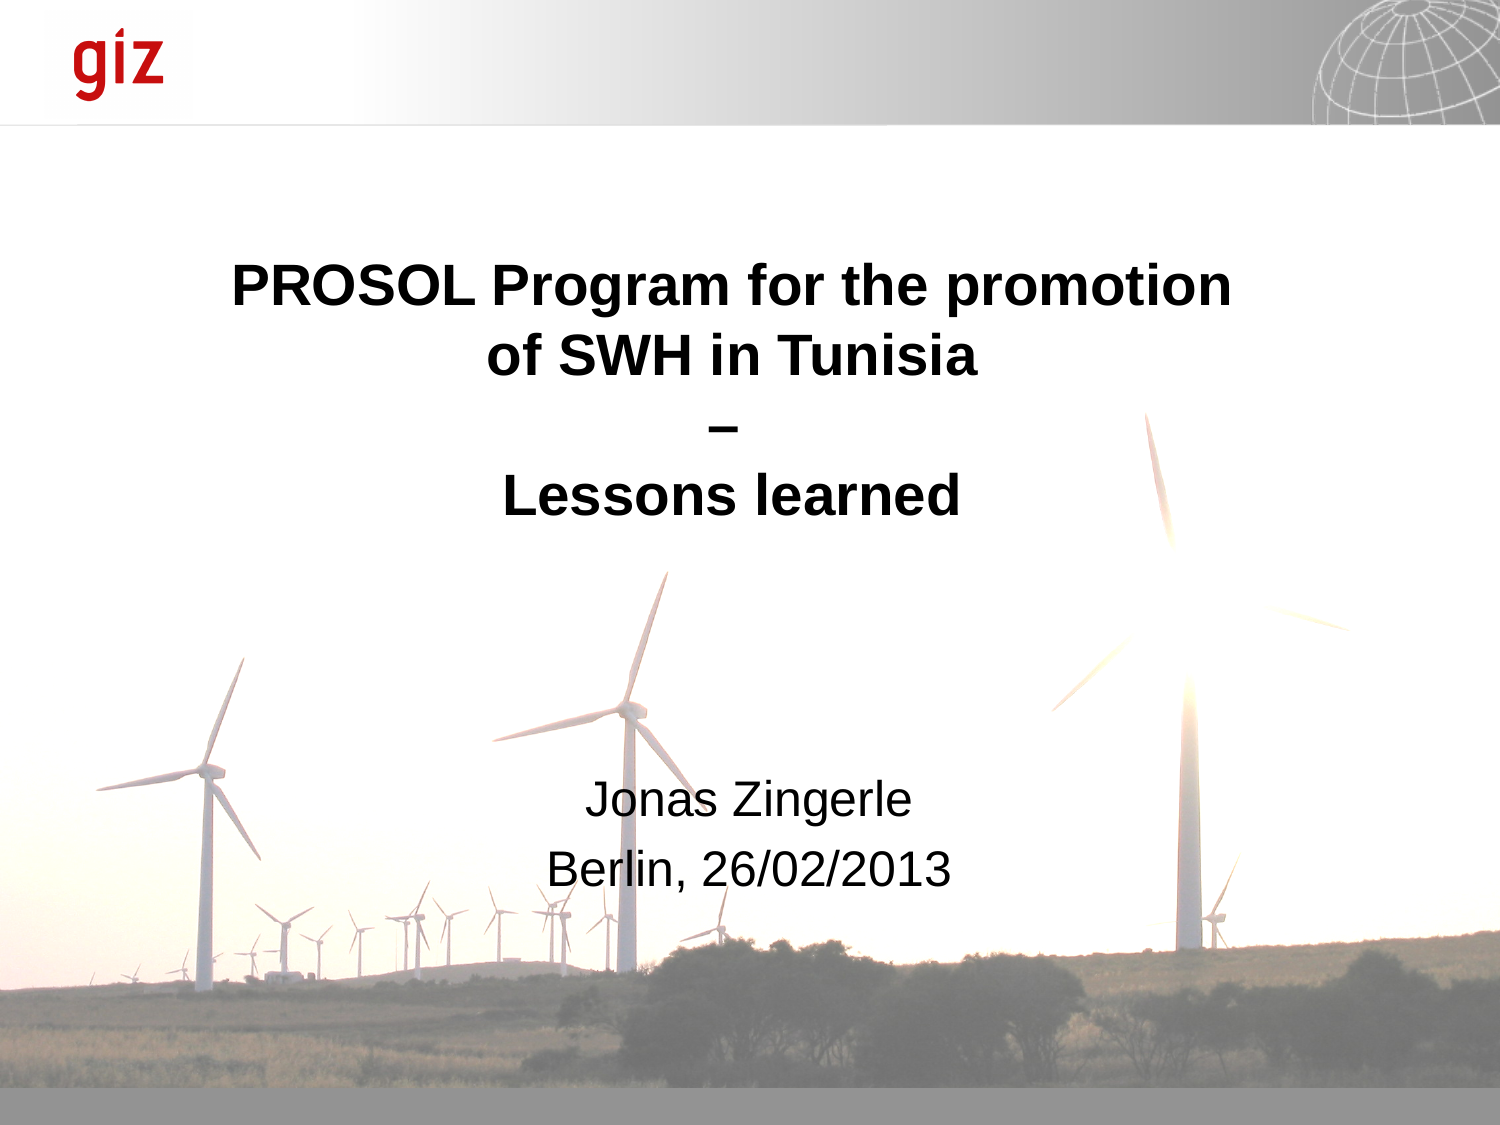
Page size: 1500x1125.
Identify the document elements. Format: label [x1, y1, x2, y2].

picture [44, 10, 193, 119]
picture [1311, 0, 1500, 125]
picture [0, 163, 1500, 1088]
